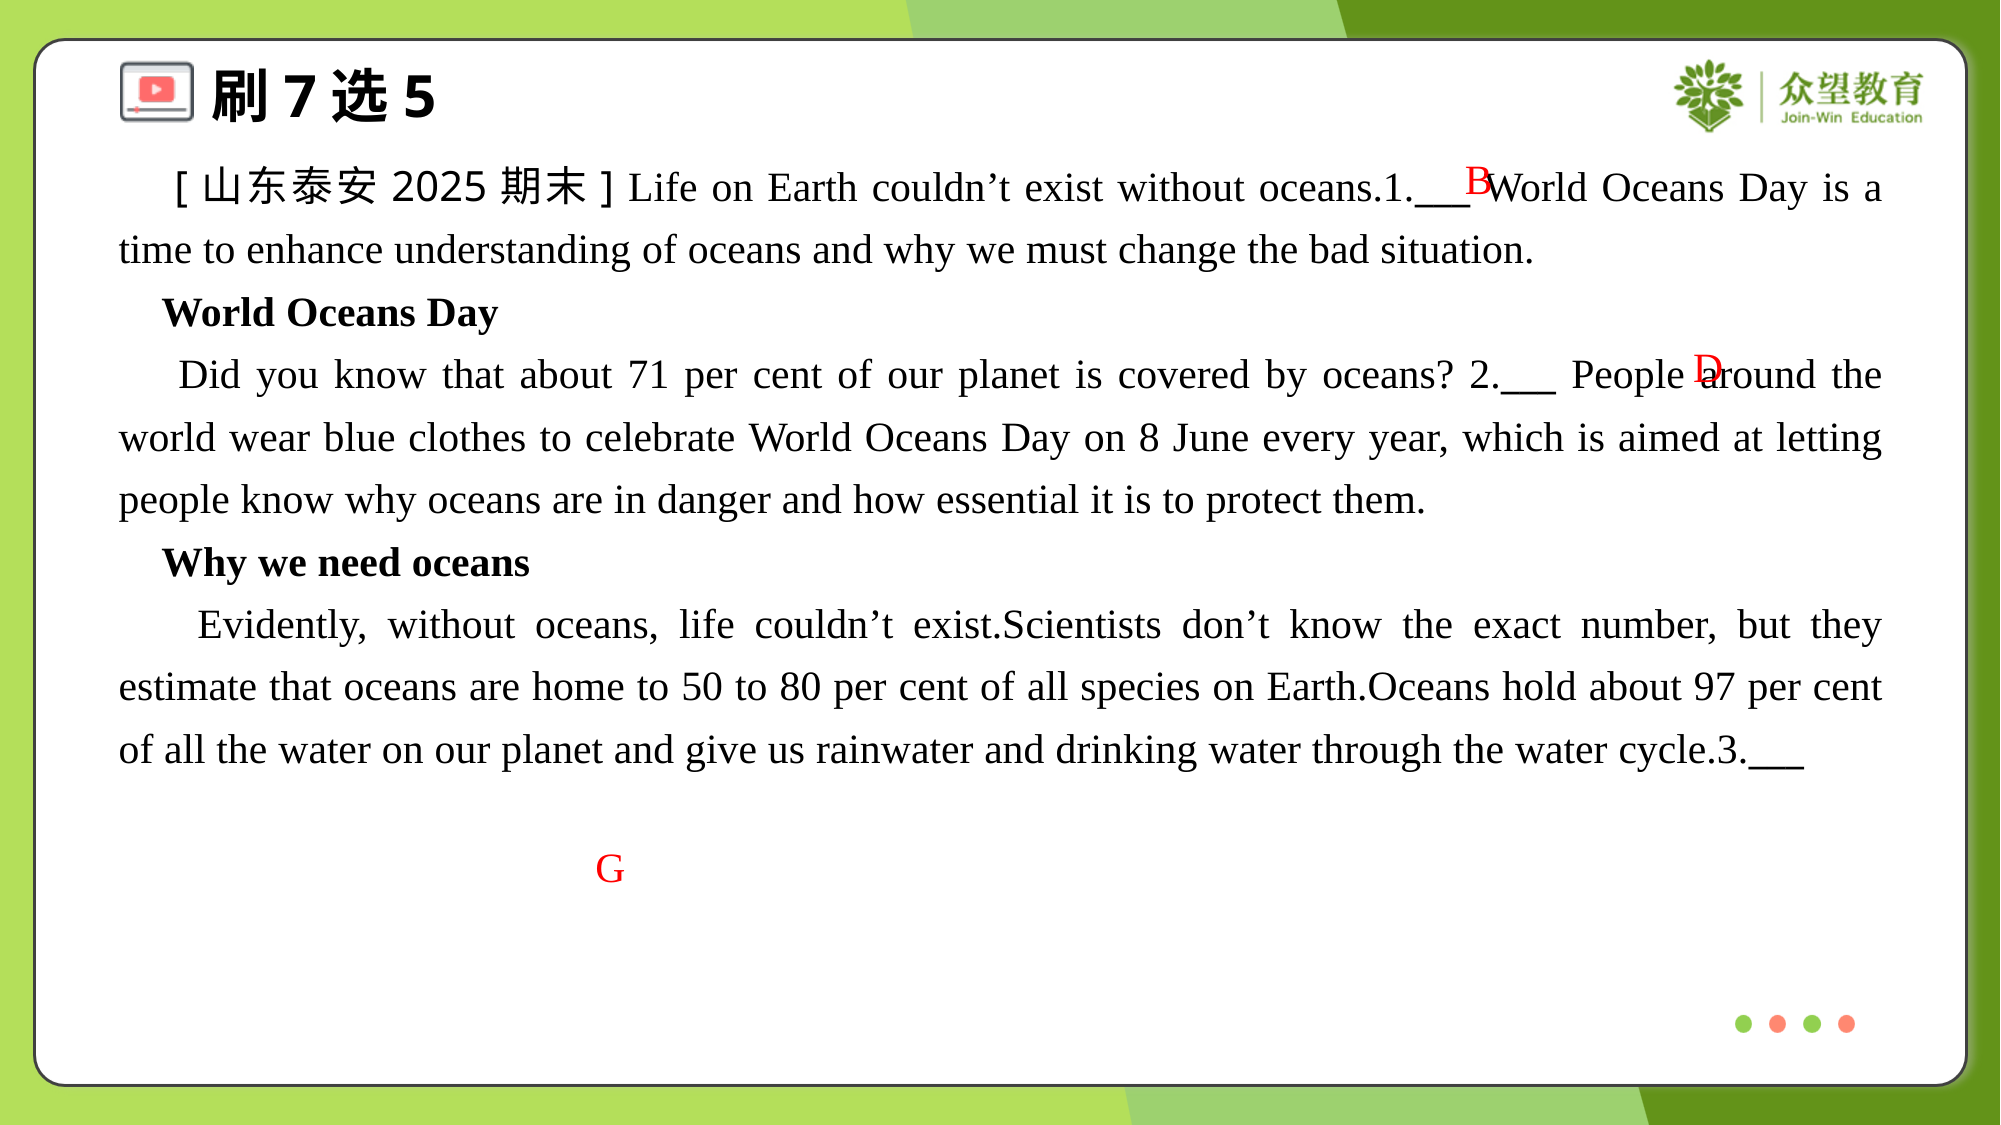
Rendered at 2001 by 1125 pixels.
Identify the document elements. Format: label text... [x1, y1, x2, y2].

text_box G [590, 828, 631, 886]
picture [0, 0, 2000, 1125]
text_box [山东泰安2025期末] Life on Earth couldn’t exist without oceans.1.___ World Oceans Day is a time to enhance understanding of oceans and why we must change the bad situation. World Oceans Day Did you know that about 71 per cent of our planet is covered by oceans? 2.___ People around the world wear blue clothes to celebrate World Oceans Day on 8 June every year, which is aimed at letting people know why oceans are in danger and how essential it is to protect them. Why we need oceans Evidently, without oceans, life couldn’t exist.Scientists don’t know the exact number, but they estimate that oceans are home to 50 to 80 per cent of all species on Earth.Oceans hold about 97 per cent of all the water on our planet and give us rainwater and drinking water through the water cycle.3.___ [118, 146, 1883, 892]
text_box B [1460, 140, 1498, 199]
text_box D [1688, 328, 1729, 386]
